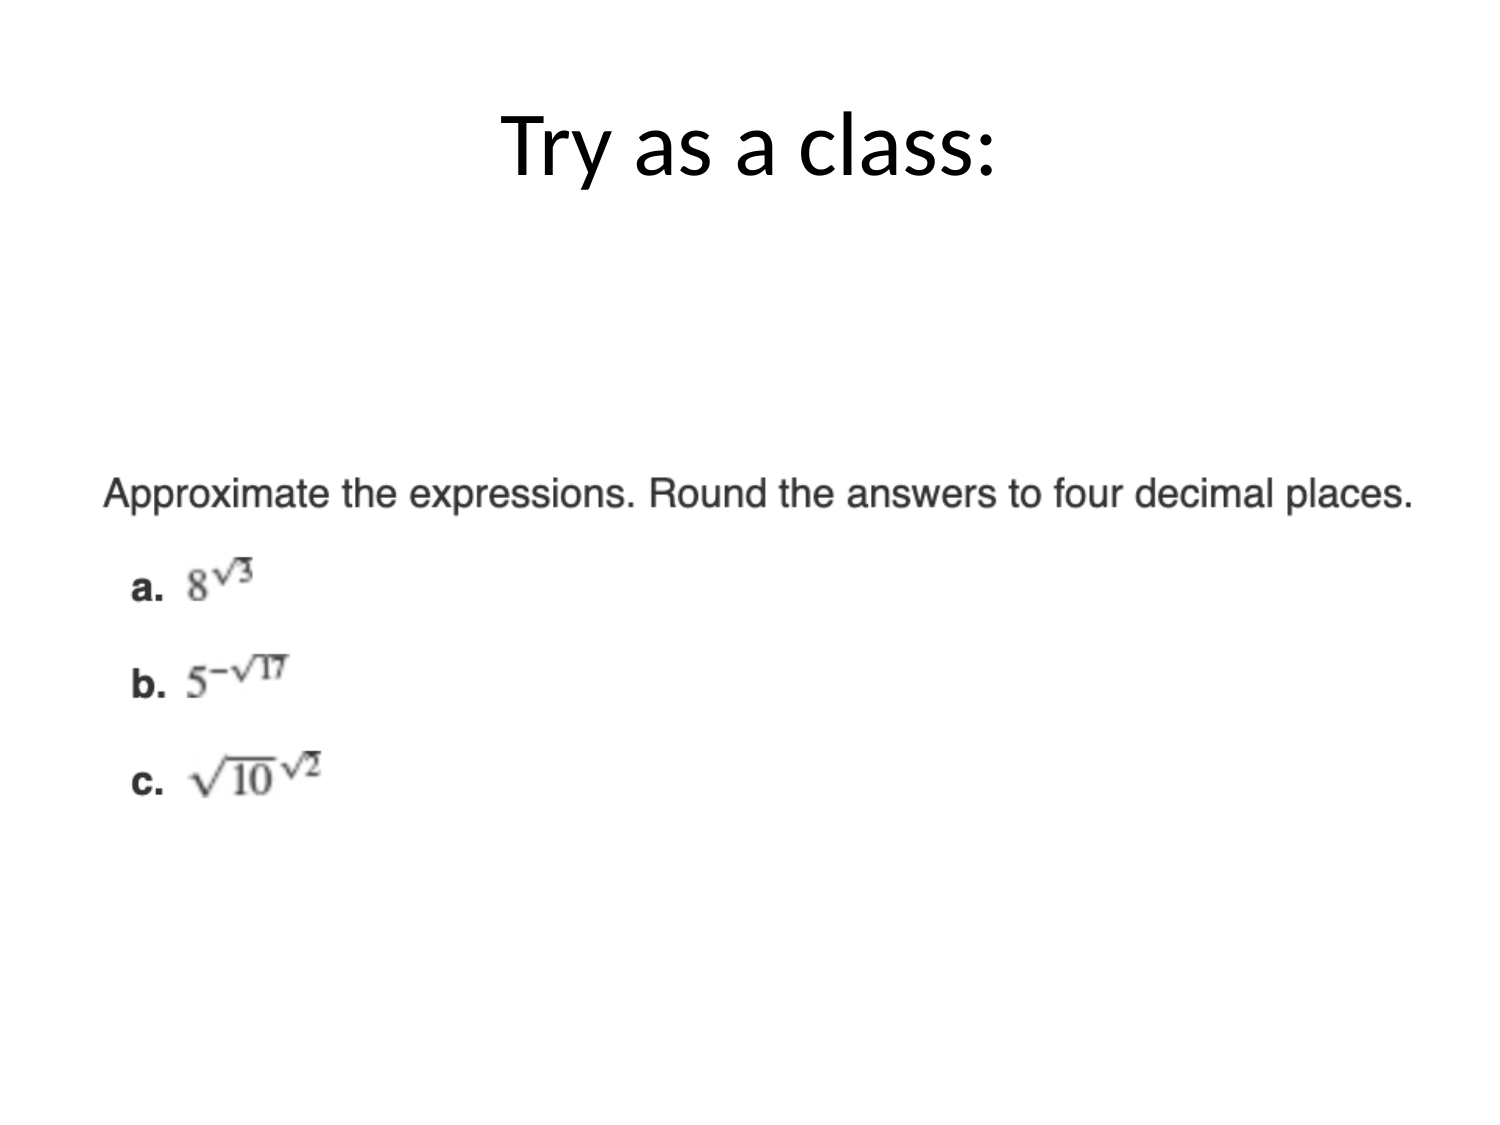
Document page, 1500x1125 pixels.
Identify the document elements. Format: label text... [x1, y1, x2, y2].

title Try as a class: [75, 45, 1425, 233]
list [74, 262, 1426, 1006]
